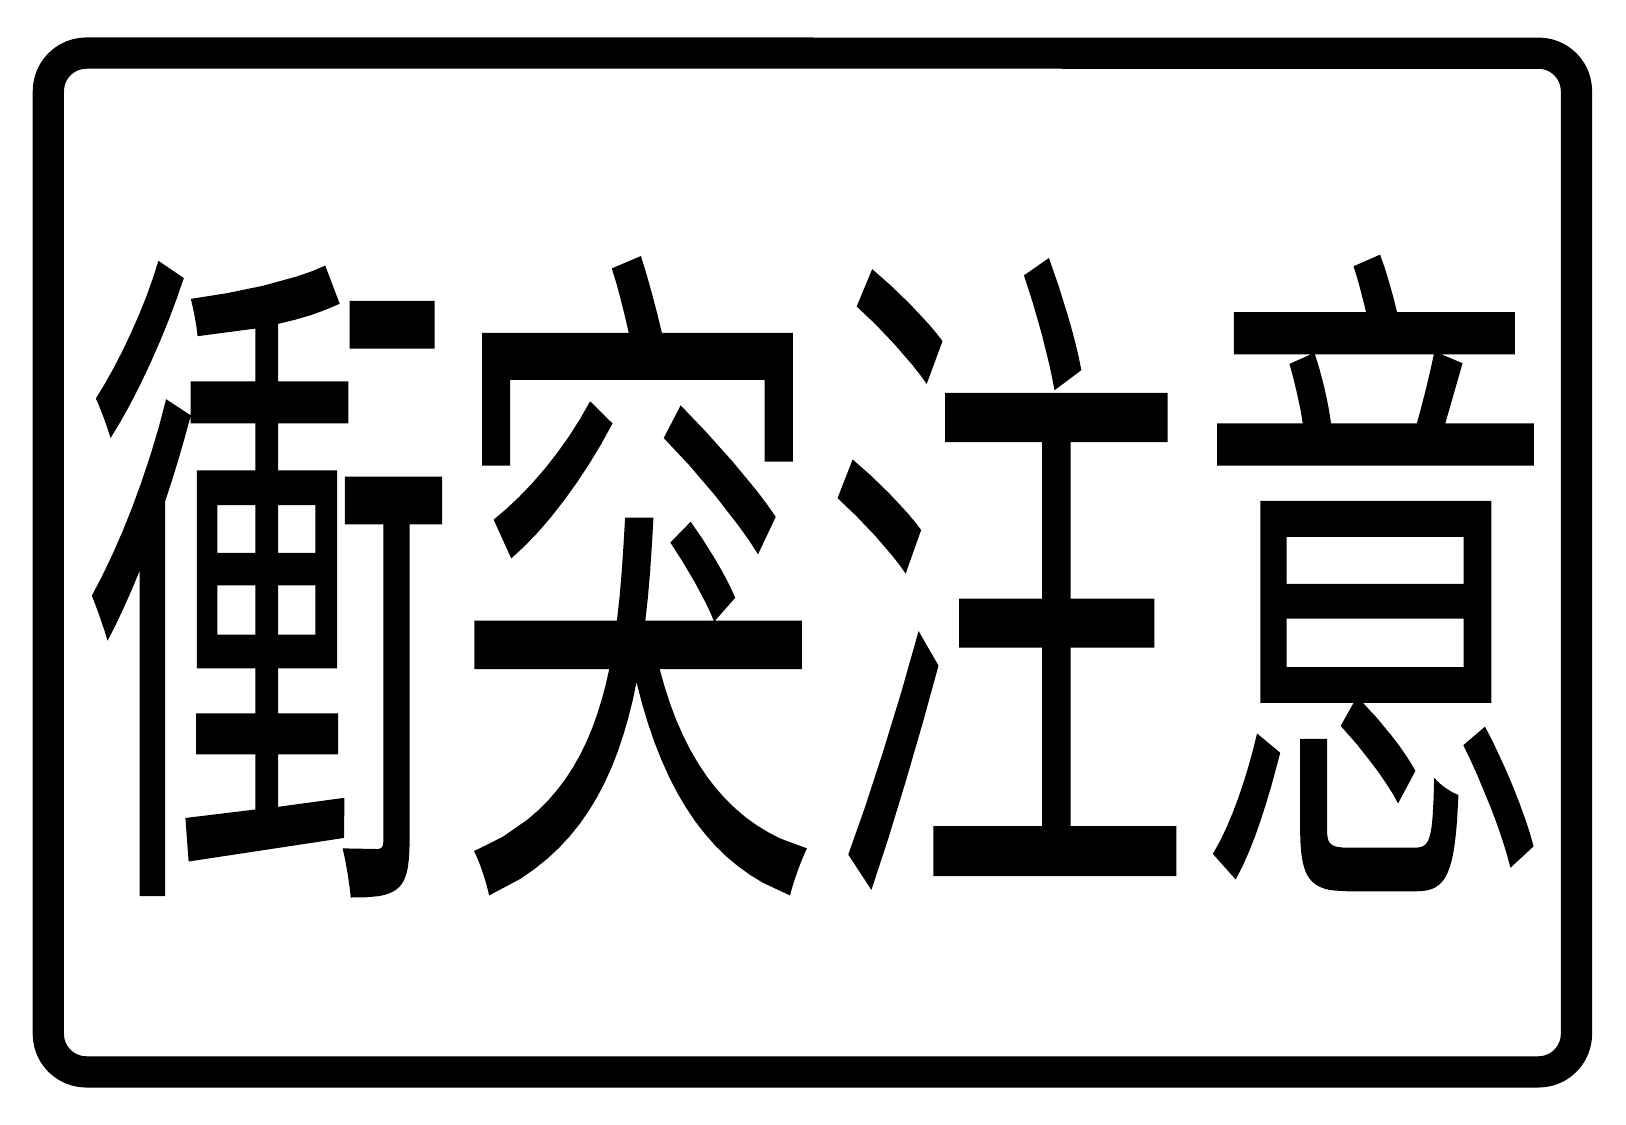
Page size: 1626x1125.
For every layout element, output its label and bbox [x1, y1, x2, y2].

text_box [46, 50, 1579, 1075]
